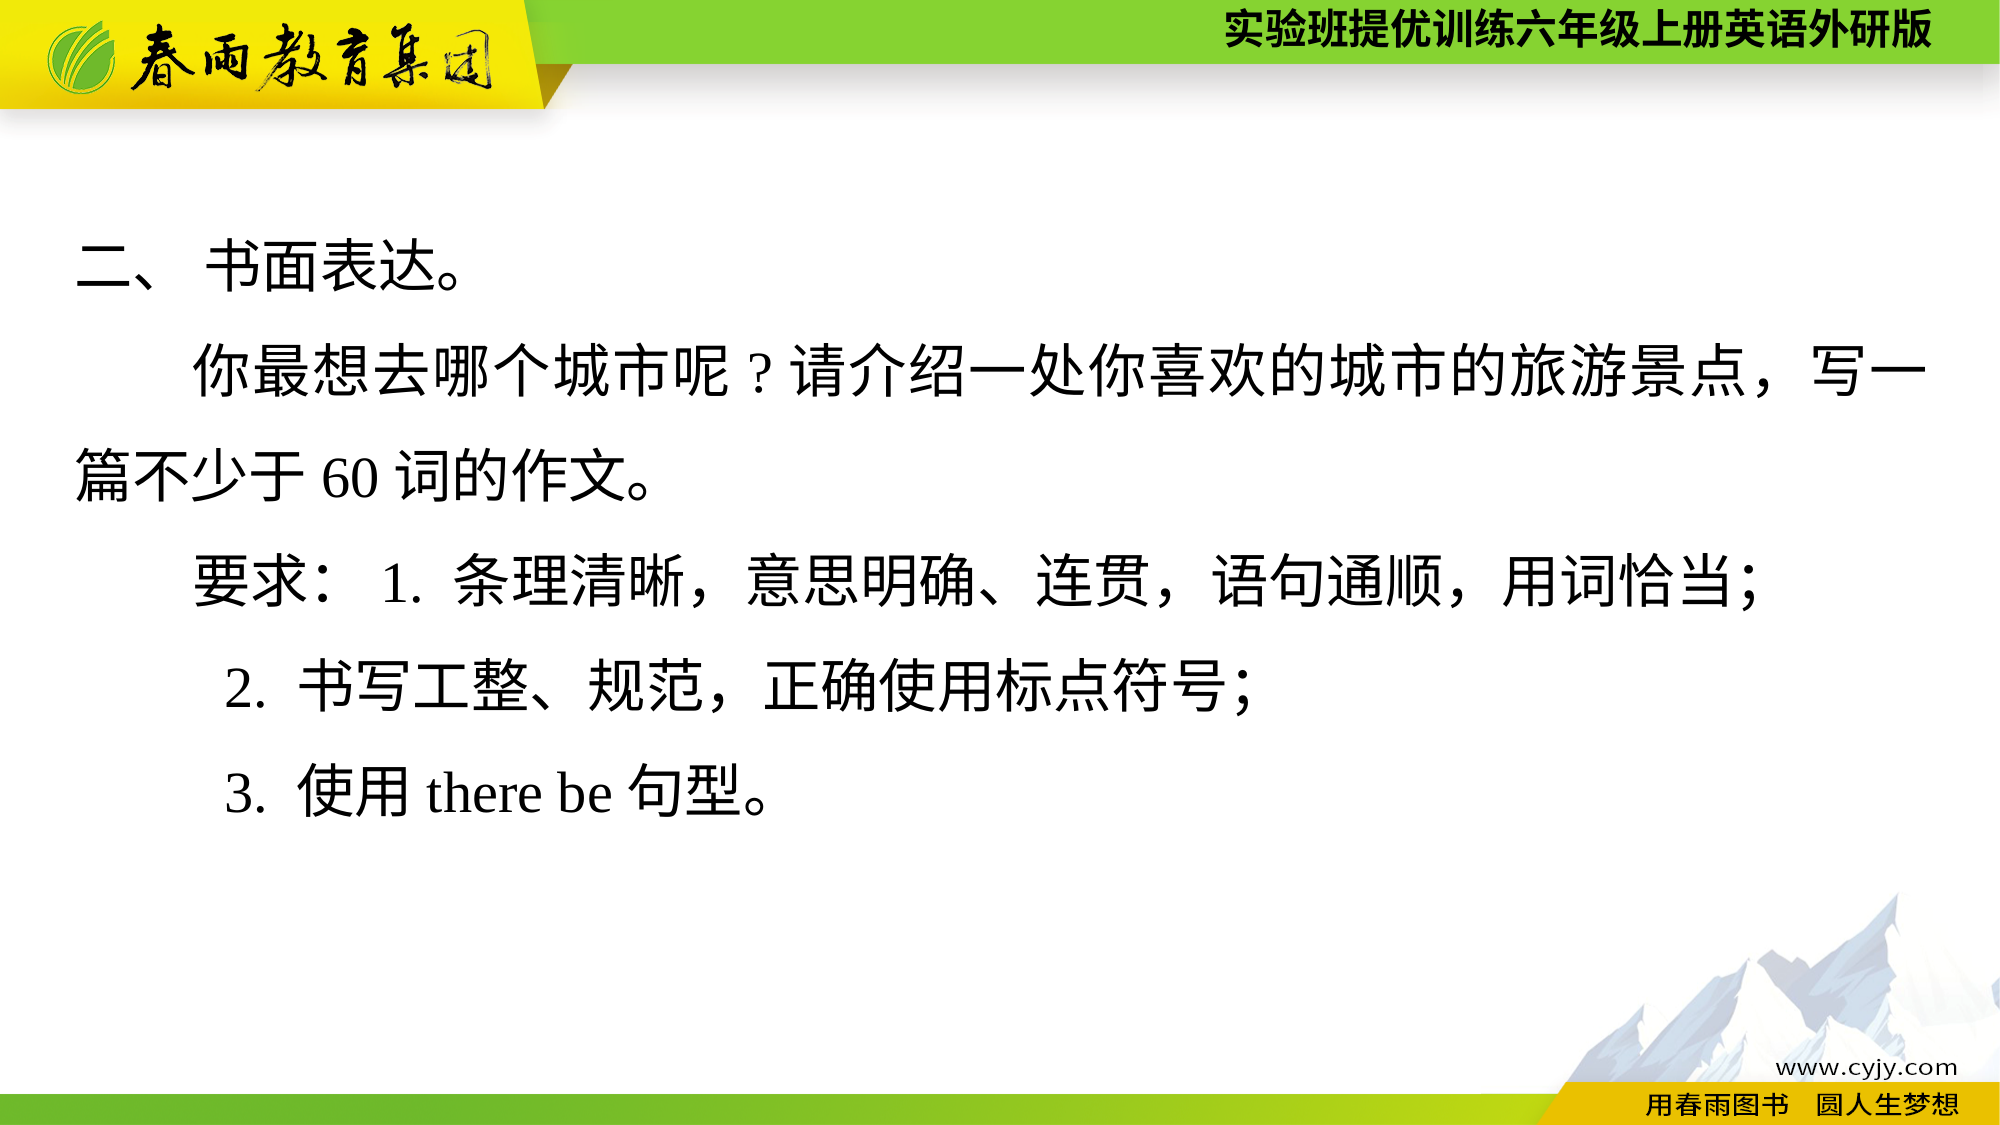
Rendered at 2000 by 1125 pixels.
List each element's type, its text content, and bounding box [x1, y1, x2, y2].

list 二、 书面表达。 你最想去哪个城市呢?请介绍一处你喜欢的城市的旅游景点，写一篇不少于60词的作文。 要求：1. 条理清晰，意思明确、连贯，语句通顺，用词恰当； 2. 书写工整、规范，正确使用标点符号； 3. 使用there be句型。 [59, 187, 1944, 825]
picture [0, 0, 2000, 1125]
